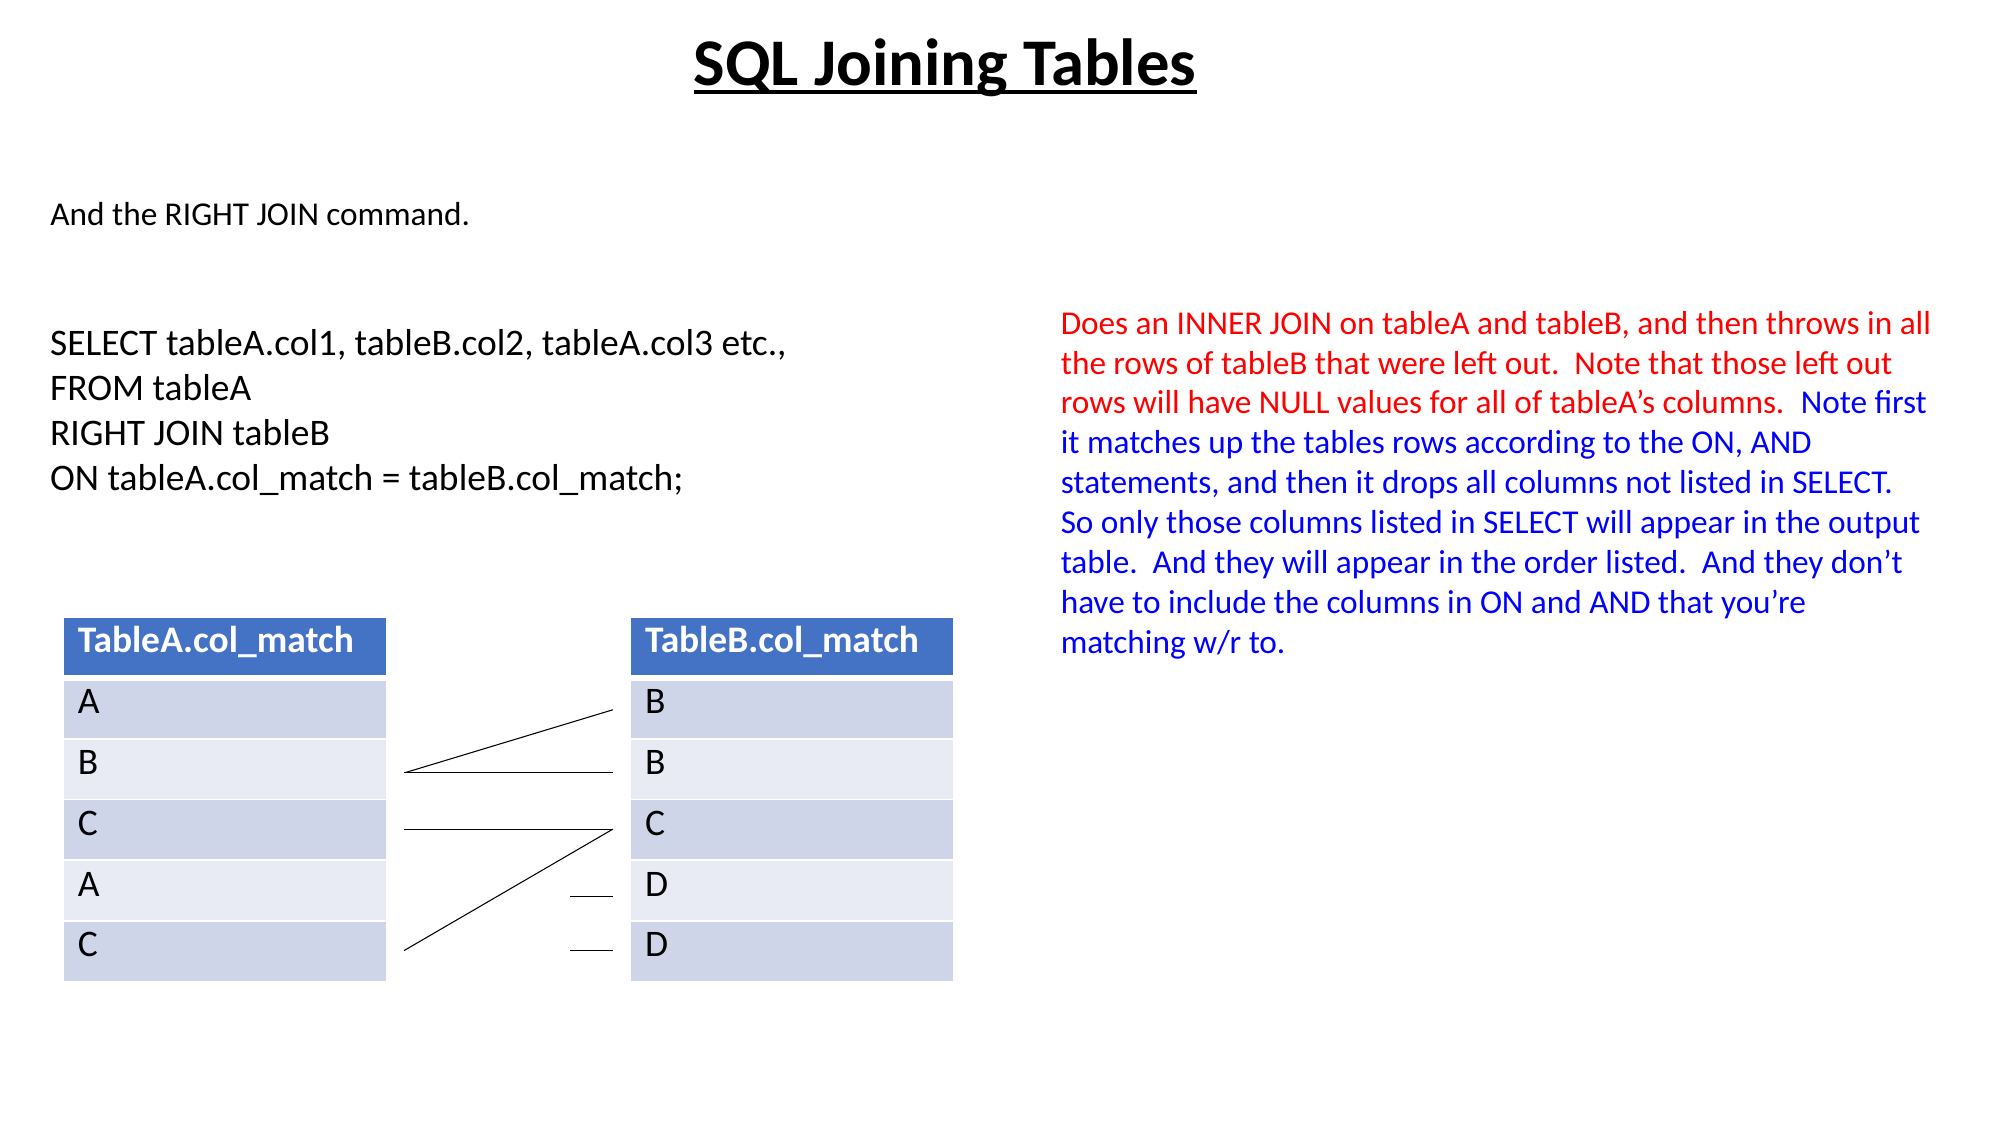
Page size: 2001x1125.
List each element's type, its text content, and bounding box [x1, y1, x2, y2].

text_box SELECT tableA.col1, tableB.col2, tableA.col3 etc., FROM tableA RIGHT JOIN tableB ON tableA.col_match = tableB.col_match; [35, 310, 825, 506]
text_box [404, 709, 613, 772]
text_box And the RIGHT JOIN command. [35, 184, 788, 240]
text_box Does an INNER JOIN on tableA and tableB, and then throws in all the rows of tableB that were left out. Note that those left out rows will have NULL values for all of tableA’s columns. Note first it matches up the tables rows according to the ON, AND statements, and then it drops all columns not listed in SELECT. So only those columns listed in SELECT will appear in the output table. And they will appear in the order listed. And they don’t have to include the columns in ON and AND that you’re matching w/r to. [1045, 293, 1953, 668]
table_cell D [631, 861, 953, 920]
table_cell B [631, 681, 953, 738]
table_cell D [631, 922, 953, 981]
table_cell C [64, 800, 386, 859]
table_cell A [64, 681, 386, 738]
table_cell B [631, 740, 953, 799]
table_cell A [64, 861, 386, 920]
table_cell C [631, 800, 953, 859]
text_box SQL Joining Tables [678, 11, 1212, 107]
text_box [404, 829, 613, 951]
table_cell C [64, 922, 386, 981]
table_header TableA.col_match [64, 618, 386, 675]
table_header TableB.col_match [631, 618, 953, 675]
table_cell B [64, 740, 386, 799]
